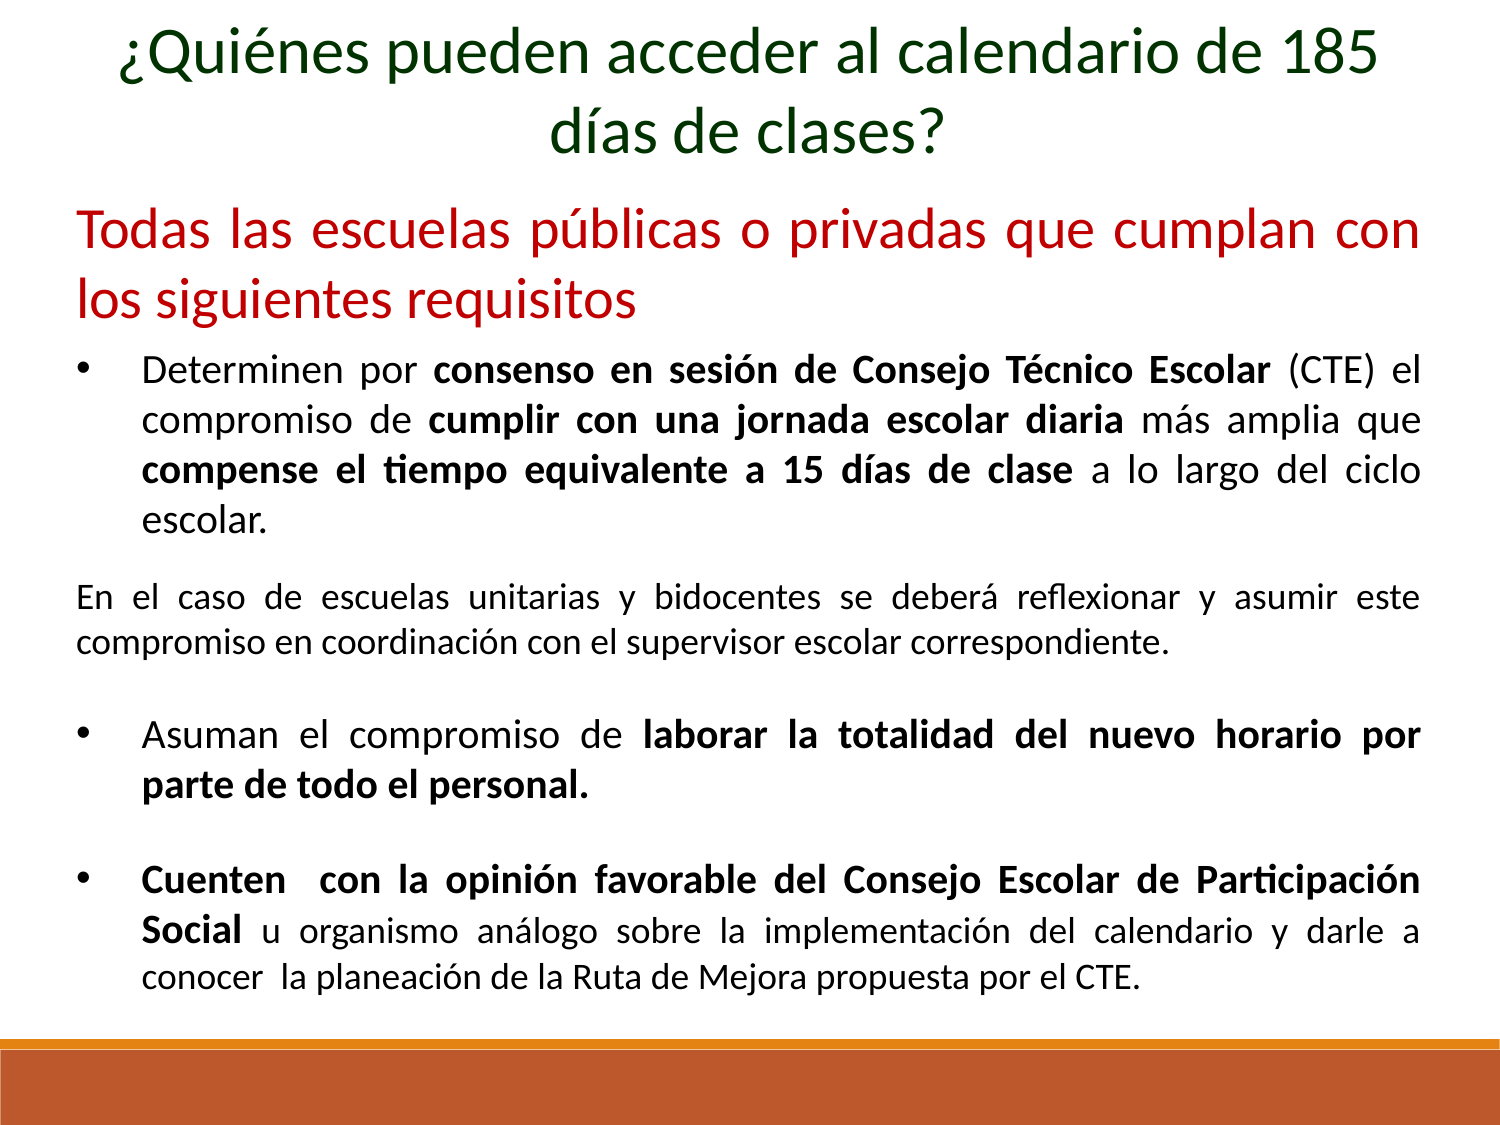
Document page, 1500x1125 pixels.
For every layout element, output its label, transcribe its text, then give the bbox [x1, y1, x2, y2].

text_box ¿Quiénes pueden acceder al calendario de 185 días de clases? Todas las escuelas públicas o privadas que cumplan con los siguientes requisitos Determinen por consenso en sesión de Consejo Técnico Escolar (CTE) el compromiso de cumplir con una jornada escolar diaria más amplia que compense el tiempo equivalente a 15 días de clase a lo largo del ciclo escolar. En el caso de escuelas unitarias y bidocentes se deberá reflexionar y asumir este compromiso en coordinación con el supervisor escolar correspondiente. Asuman el compromiso de laborar la totalidad del nuevo horario por parte de todo el personal. Cuenten con la opinión favorable del Consejo Escolar de Participación Social u organismo análogo sobre la implementación del calendario y darle a conocer la planeación de la Ruta de Mejora propuesta por el CTE. [61, 0, 1437, 1050]
